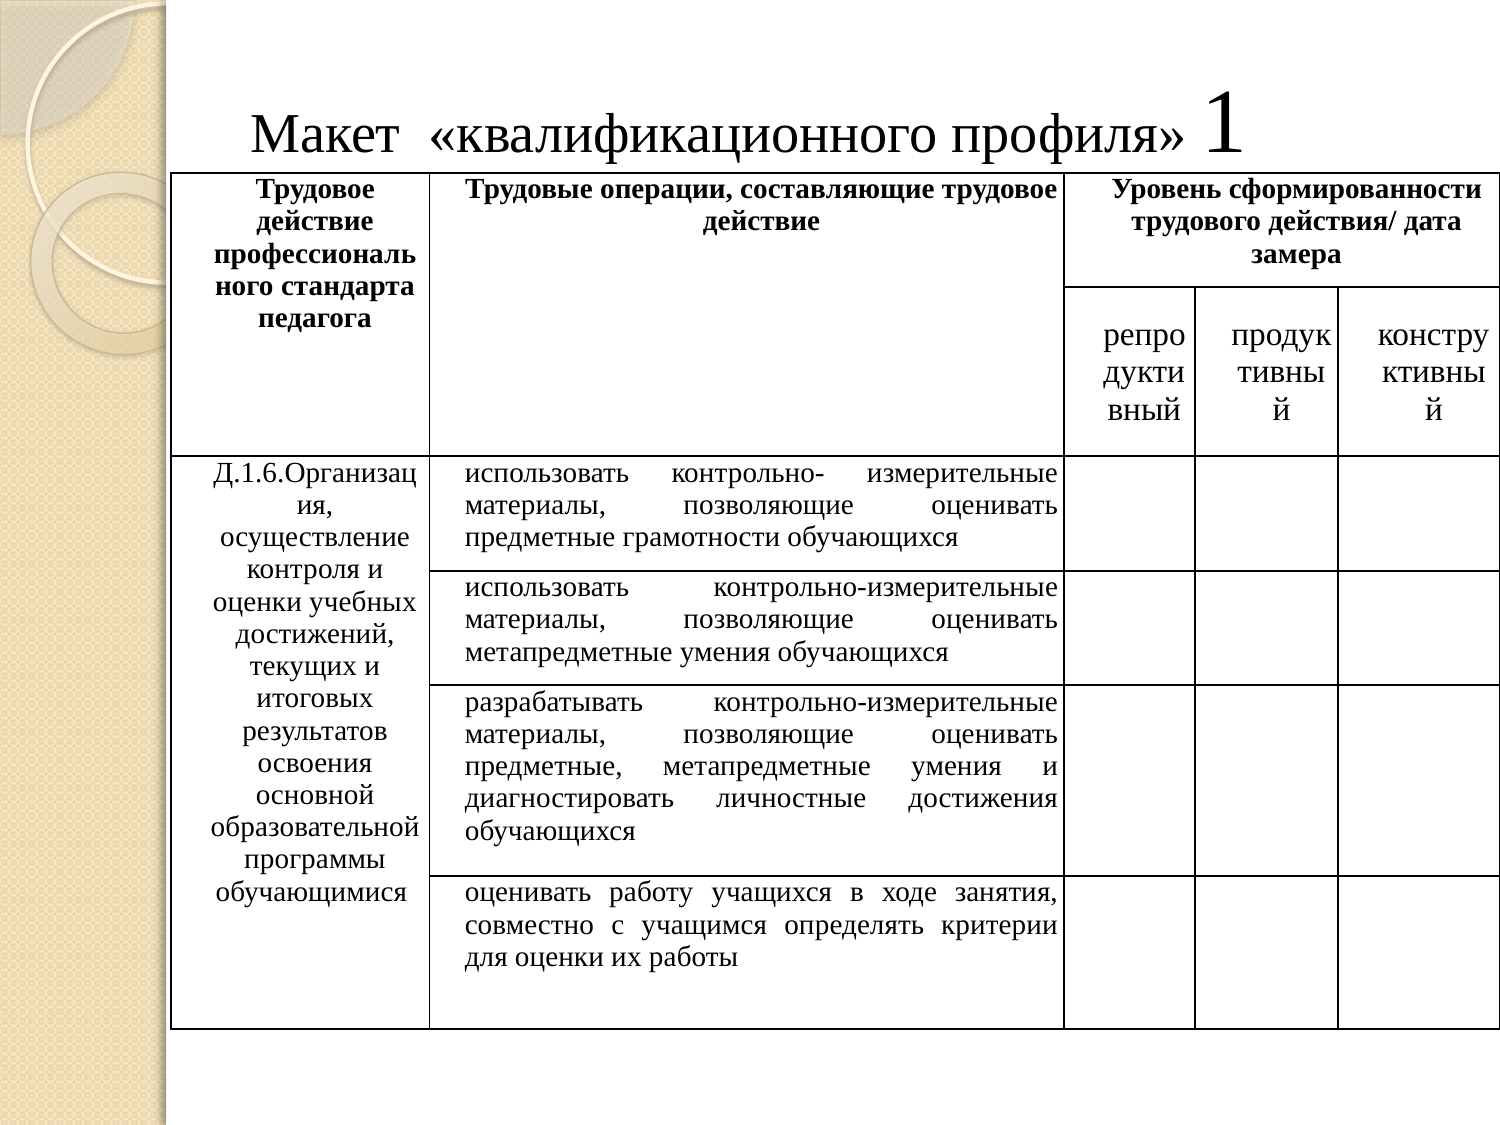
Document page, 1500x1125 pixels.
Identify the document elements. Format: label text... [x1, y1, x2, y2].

table_cell разрабатывать контрольно-измерительные материалы, позволяющие оценивать предметные, метапредметные умения и диагностировать личностные достижения обучающихся [430, 686, 1063, 875]
table_cell [1065, 457, 1194, 570]
table_cell конструктивный [1339, 288, 1499, 455]
table_cell [1065, 572, 1194, 684]
table_header Трудовое действие профессионального стандарта педагога [172, 174, 429, 455]
table_cell использовать контрольно-измерительные материалы, позволяющие оценивать метапредметные умения обучающихся [430, 572, 1063, 684]
table_cell [1196, 686, 1337, 875]
table_cell [1339, 572, 1499, 684]
table_cell [1196, 457, 1337, 570]
table_cell оценивать работу учащихся в ходе занятия, совместно с учащимся определять критерии для оценки их работы [430, 877, 1063, 1028]
table_cell [1196, 877, 1337, 1028]
table_cell [1339, 877, 1499, 1028]
table_cell Д.1.6.Организация, осуществление контроля и оценки учебных достижений, текущих и итоговых результатов освоения основной образовательной программы обучающимися [172, 457, 429, 1028]
table_cell использовать контрольно- измерительные материалы, позволяющие оценивать предметные грамотности обучающихся [430, 457, 1063, 570]
table_cell [1065, 877, 1194, 1028]
table_cell репродуктивный [1065, 288, 1194, 455]
table_cell [1339, 686, 1499, 875]
table_cell продуктивный [1196, 288, 1337, 455]
table_header Трудовые операции, составляющие трудовое действие [430, 174, 1063, 455]
table_cell [1065, 686, 1194, 875]
table_header Уровень сформированности трудового действия/ дата замера [1065, 174, 1499, 286]
table_cell [1339, 457, 1499, 570]
title Макет «квалификационного профиля» 1 [235, 45, 1466, 172]
table_cell [1196, 572, 1337, 684]
